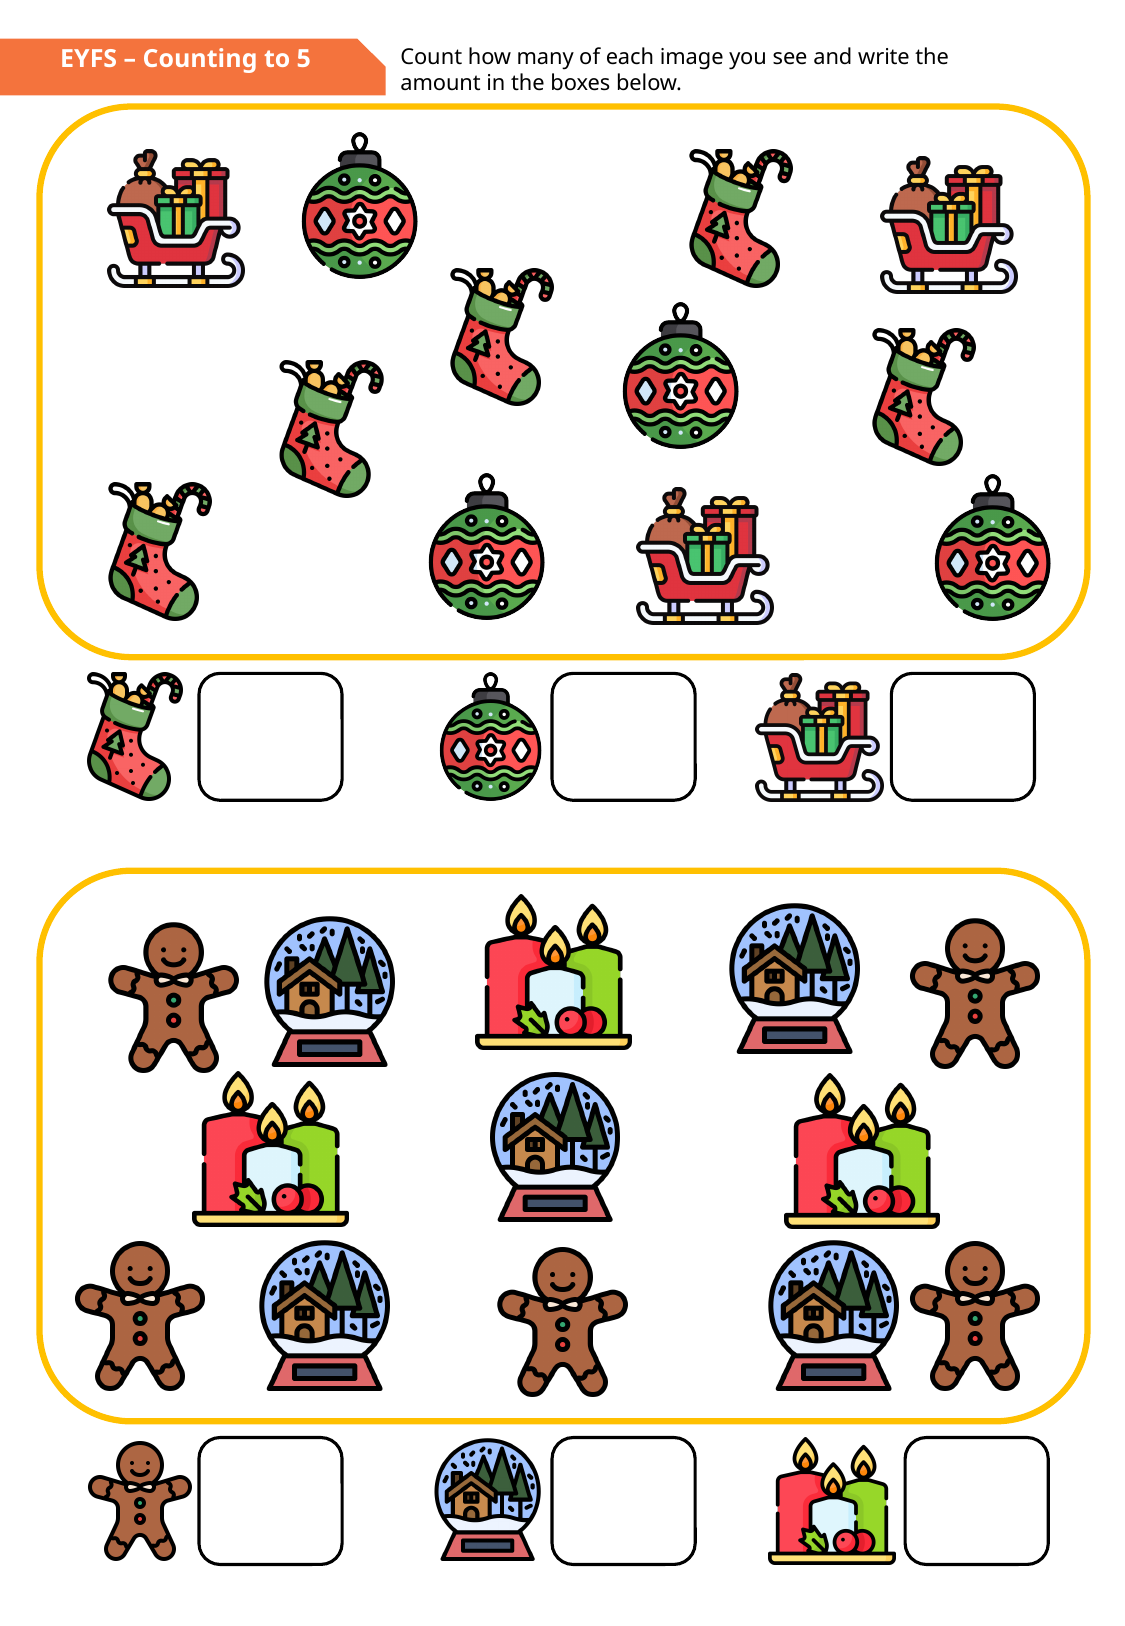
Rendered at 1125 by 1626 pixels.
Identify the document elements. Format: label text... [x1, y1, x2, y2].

text_box Count how many of each image you see and write the amount in the boxes below. [385, 34, 1051, 103]
picture [286, 132, 571, 406]
picture [262, 360, 401, 499]
picture [768, 1437, 896, 1565]
picture [784, 913, 1055, 1230]
text_box [38, 105, 1089, 659]
picture [636, 487, 774, 625]
text_box [199, 672, 344, 802]
picture [755, 673, 884, 802]
picture [426, 672, 555, 801]
text_box [555, 672, 697, 802]
picture [672, 149, 810, 288]
text_box [204, 1436, 344, 1566]
picture [714, 898, 875, 1059]
text_box EYFS – Counting to 5 [0, 37, 385, 97]
picture [855, 328, 993, 466]
picture [71, 672, 199, 801]
picture [474, 1067, 635, 1227]
picture [60, 1236, 220, 1396]
picture [412, 473, 560, 620]
picture [76, 1437, 204, 1565]
picture [107, 149, 245, 288]
picture [91, 482, 229, 621]
text_box [38, 869, 1089, 1423]
text_box [890, 672, 1036, 802]
picture [607, 302, 754, 449]
text_box [904, 1436, 1050, 1566]
picture [244, 1235, 405, 1396]
picture [880, 156, 1018, 295]
picture [475, 894, 632, 1050]
picture [422, 1434, 553, 1565]
text_box [553, 1436, 697, 1566]
picture [93, 911, 410, 1227]
picture [753, 1235, 1055, 1396]
picture [482, 1242, 643, 1402]
picture [919, 474, 1066, 621]
